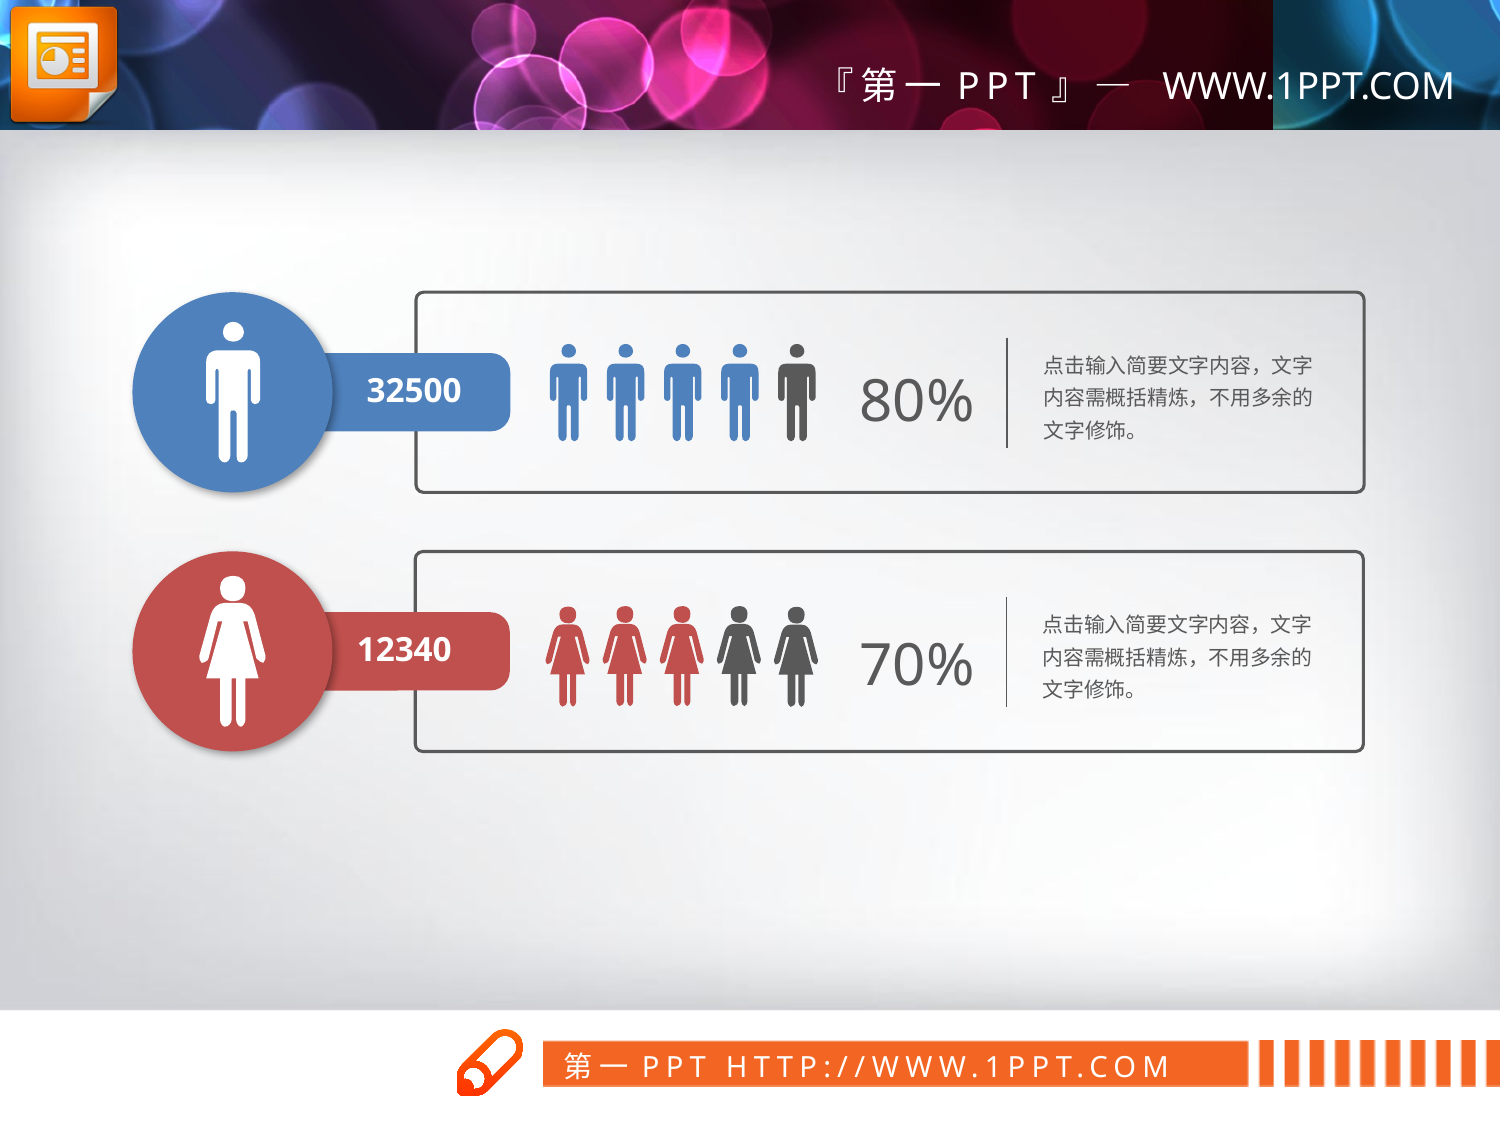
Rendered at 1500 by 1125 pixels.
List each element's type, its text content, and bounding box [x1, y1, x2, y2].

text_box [716, 605, 762, 707]
text_box 点击输入简要文字内容，文字内容需概括精炼，不用多余的文字修饰。 [1028, 337, 1339, 450]
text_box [545, 606, 590, 707]
text_box 70% [844, 619, 990, 705]
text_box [663, 343, 702, 442]
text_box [659, 605, 704, 707]
text_box [413, 290, 1367, 495]
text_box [338, 611, 511, 691]
text_box [413, 549, 1366, 754]
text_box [132, 291, 333, 493]
picture [543, 1040, 1500, 1087]
picture [0, 0, 1500, 1012]
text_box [549, 343, 588, 442]
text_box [777, 343, 816, 442]
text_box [132, 551, 333, 752]
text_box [720, 343, 759, 442]
text_box 80% [844, 355, 990, 441]
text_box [773, 606, 819, 708]
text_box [606, 343, 645, 442]
text_box 点击输入简要文字内容，文字内容需概括精炼，不用多余的文字修饰。 [1028, 596, 1338, 709]
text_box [336, 352, 511, 432]
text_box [602, 605, 647, 707]
